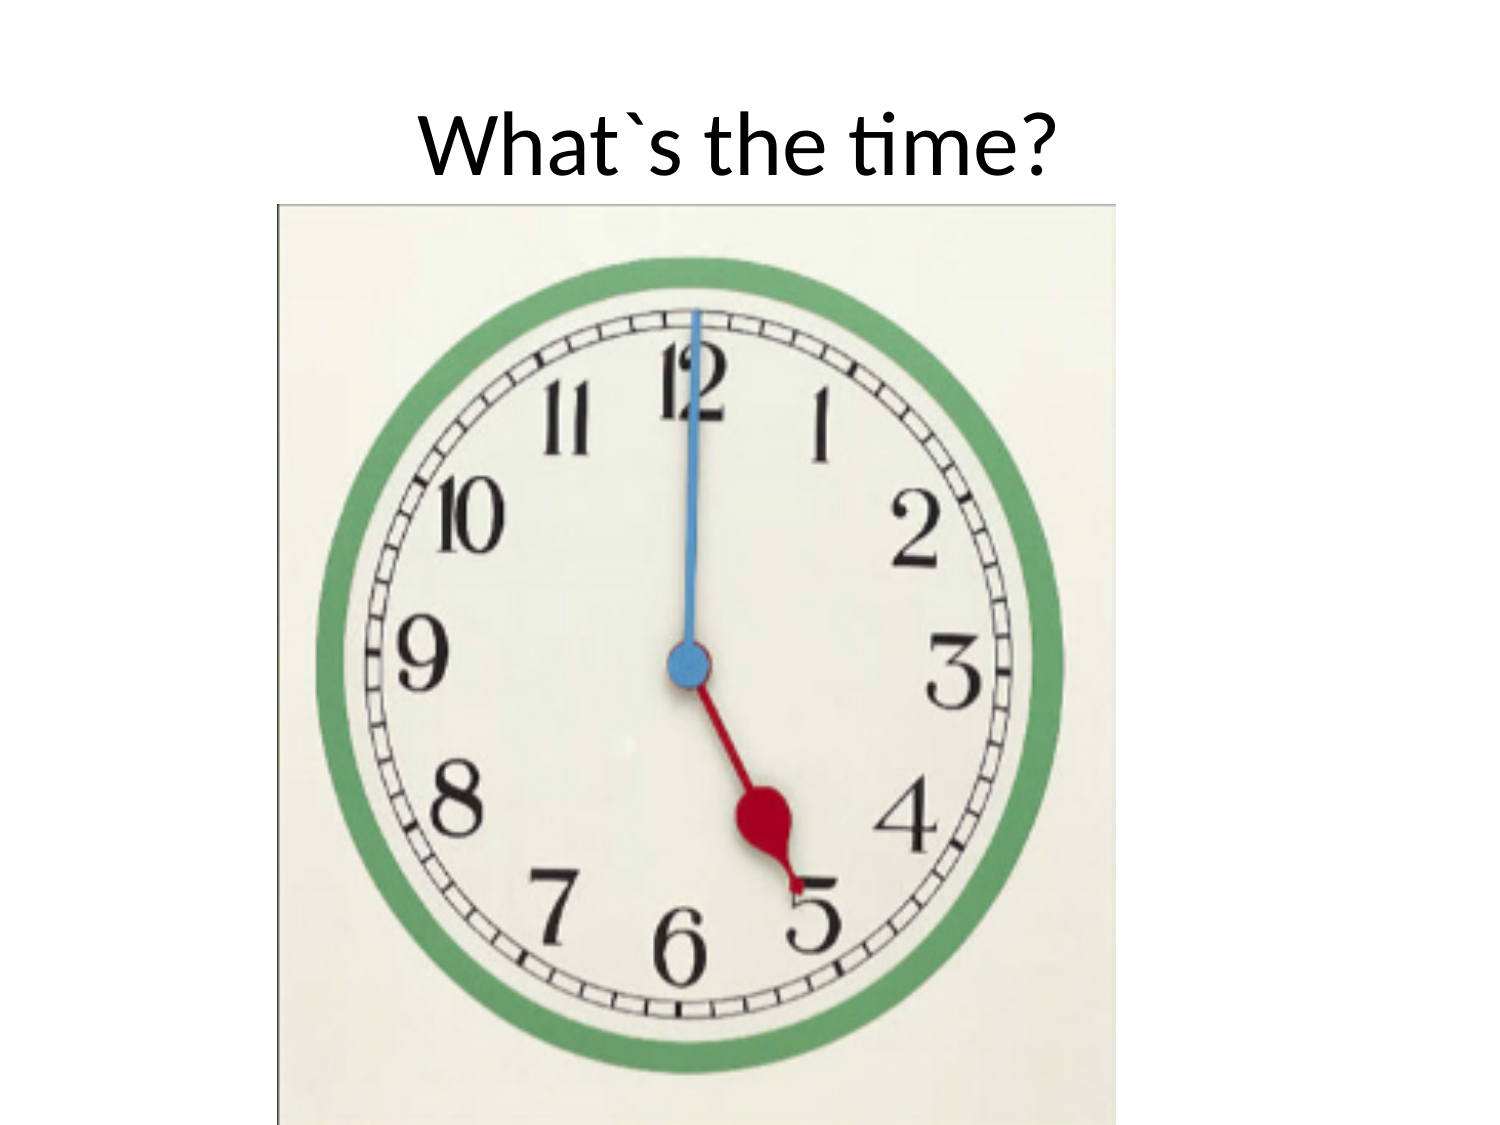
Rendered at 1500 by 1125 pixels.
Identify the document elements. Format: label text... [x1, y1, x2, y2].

title What`s the time? [75, 45, 1425, 233]
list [277, 204, 1116, 1125]
